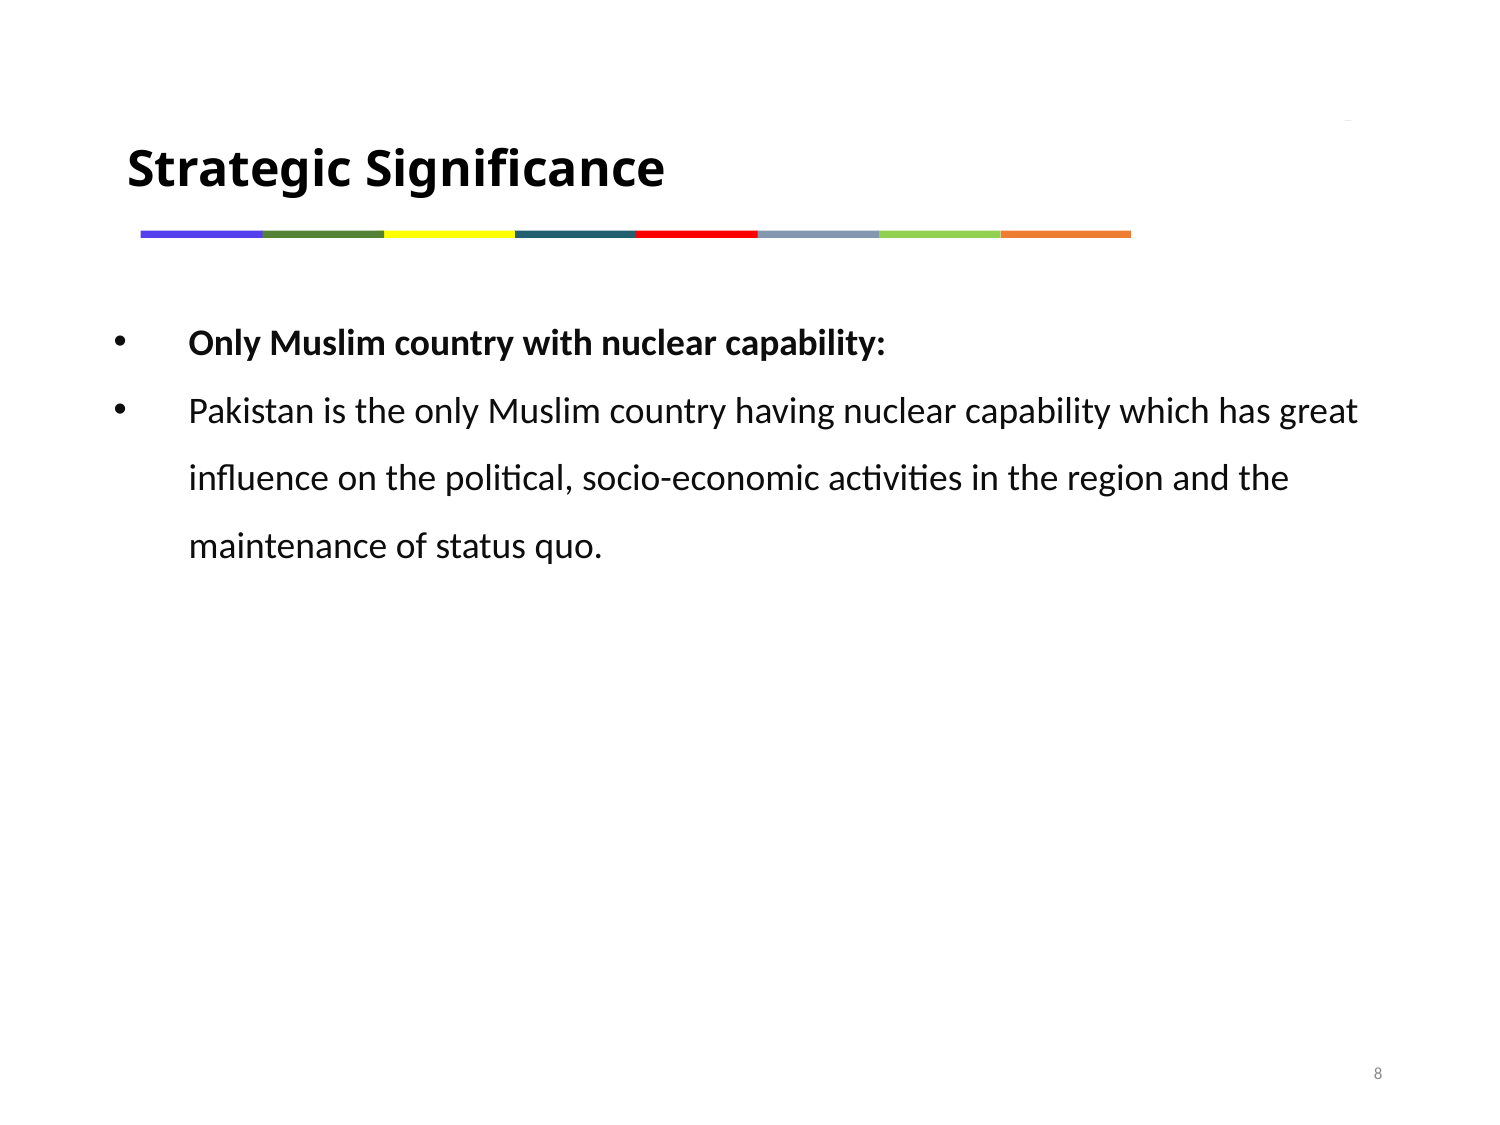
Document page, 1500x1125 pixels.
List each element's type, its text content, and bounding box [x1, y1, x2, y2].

text_box Strategic Significance [112, 120, 1500, 276]
text_box Only Muslim country with nuclear capability: Pakistan is the only Muslim country having nuclear capability which has great influence on the political, socio-economic activities in the region and the maintenance of status quo. [98, 288, 1415, 709]
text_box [140, 230, 1131, 239]
slide_number 8 [1060, 1042, 1398, 1103]
